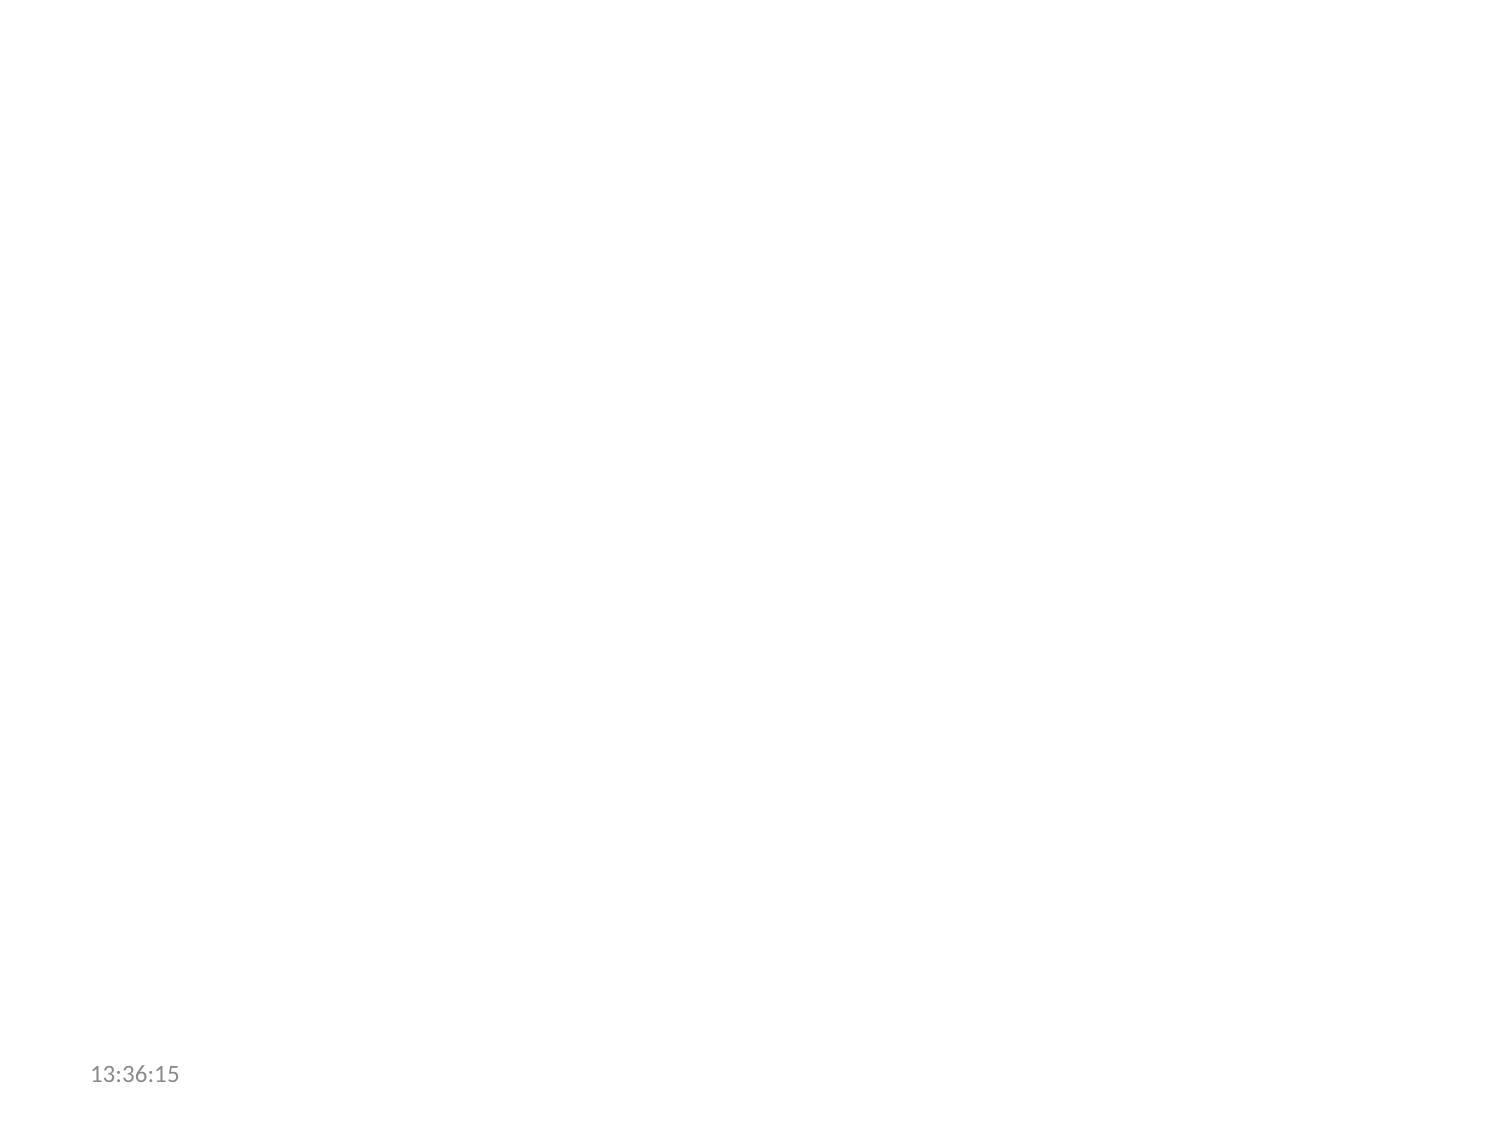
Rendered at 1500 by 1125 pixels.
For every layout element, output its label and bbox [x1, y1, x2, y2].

slide_number [75, 1042, 425, 1103]
